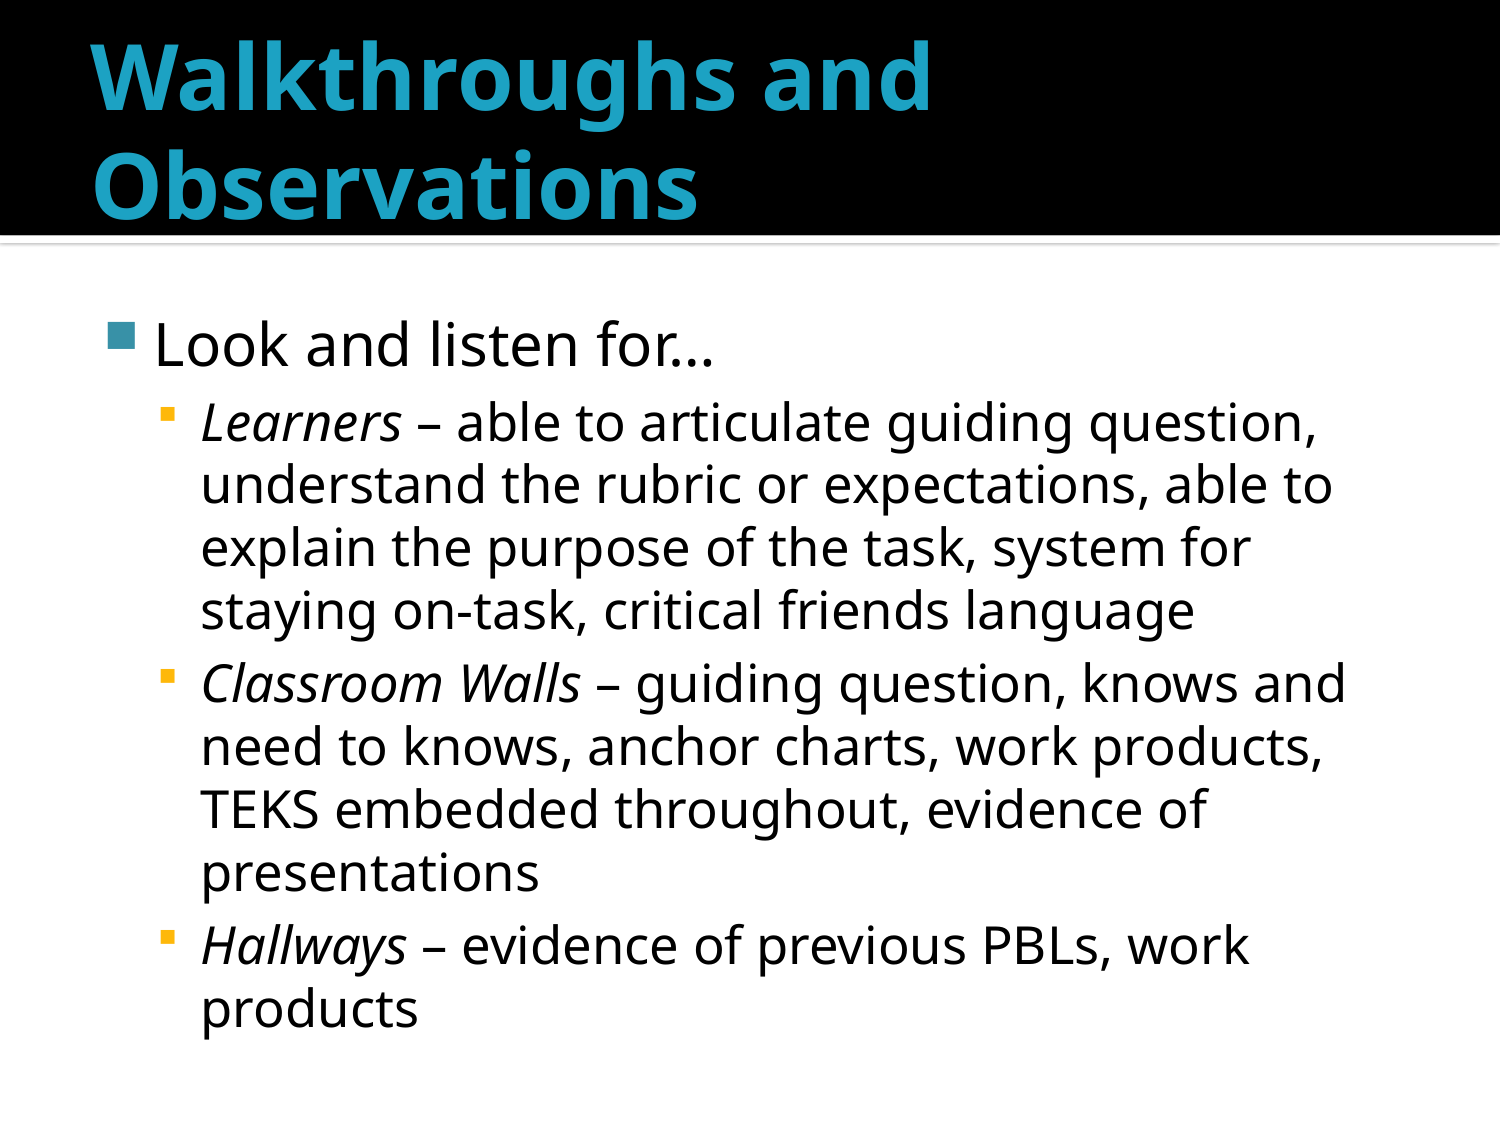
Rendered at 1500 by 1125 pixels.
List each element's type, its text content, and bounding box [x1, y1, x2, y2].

title Walkthroughs and Observations [75, 25, 1425, 231]
list Look and listen for… Learners – able to articulate guiding question, understand the rubric or expectations, able to explain the purpose of the task, system for staying on-task, critical friends language Classroom Walls – guiding question, knows and need to knows, anchor charts, work products, TEKS embedded throughout, evidence of presentations Hallways – evidence of previous PBLs, work products [75, 291, 1425, 1050]
